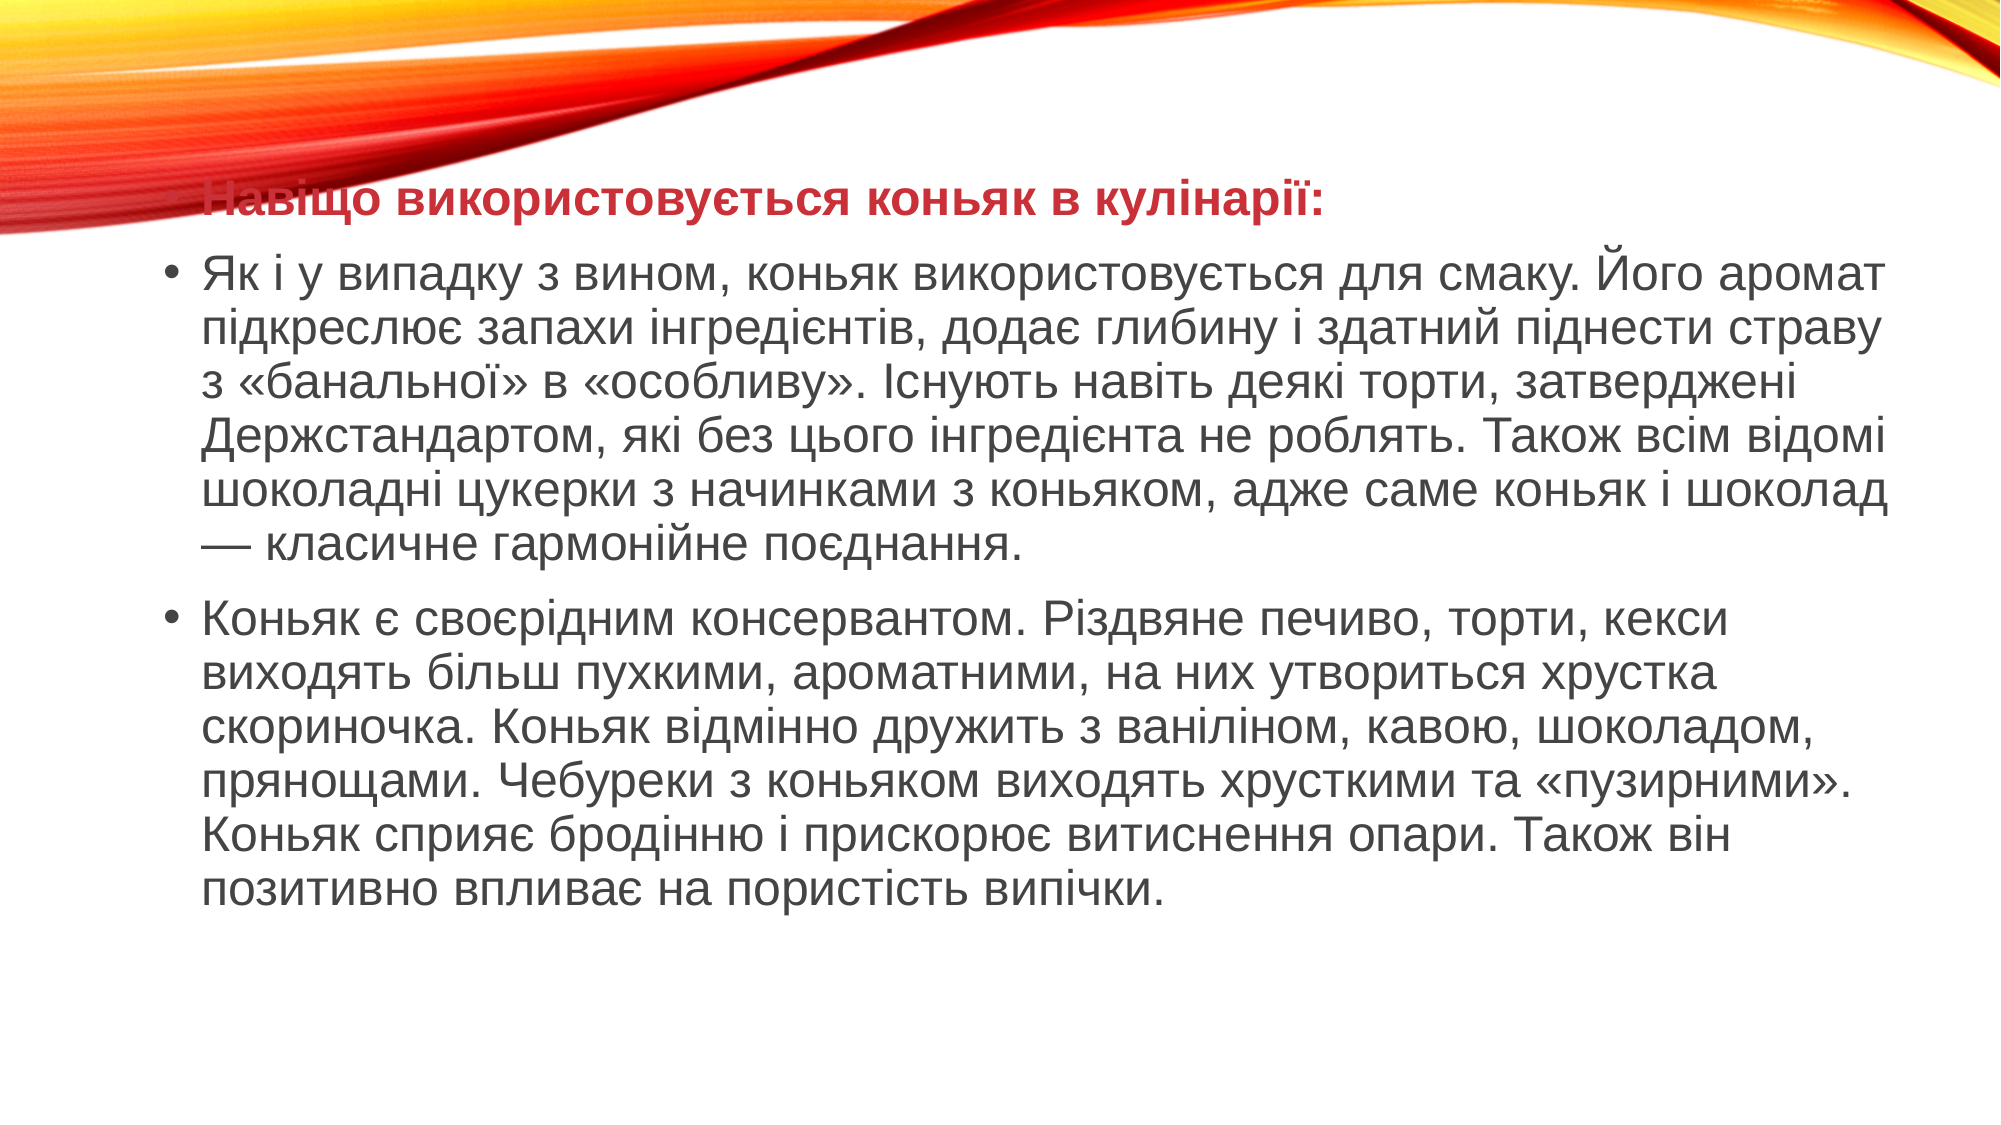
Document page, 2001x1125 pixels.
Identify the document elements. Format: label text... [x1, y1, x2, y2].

list Навіщо використовується коньяк в кулінарії: Як і у випадку з вином, коньяк використовується для смаку. Його аромат підкреслює запахи інгредієнтів, додає глибину і здатний піднести страву з «банальної» в «особливу». Існують навіть деякі торти, затверджені Держстандартом, які без цього інгредієнта не роблять. Також всім відомі шоколадні цукерки з начинками з коньяком, адже саме коньяк і шоколад — класичне гармонійне поєднання. Коньяк є своєрідним консервантом. Різдвяне печиво, торти, кекси виходять більш пухкими, ароматними, на них утвориться хрустка скориночка. Коньяк відмінно дружить з ваніліном, кавою, шоколадом, прянощами. Чебуреки з коньяком виходять хрусткими та «пузирними». Коньяк сприяє бродінню і прискорює витиснення опари. Також він позитивно впливає на пористість випічки. [148, 164, 1924, 1025]
picture [0, 0, 2000, 237]
